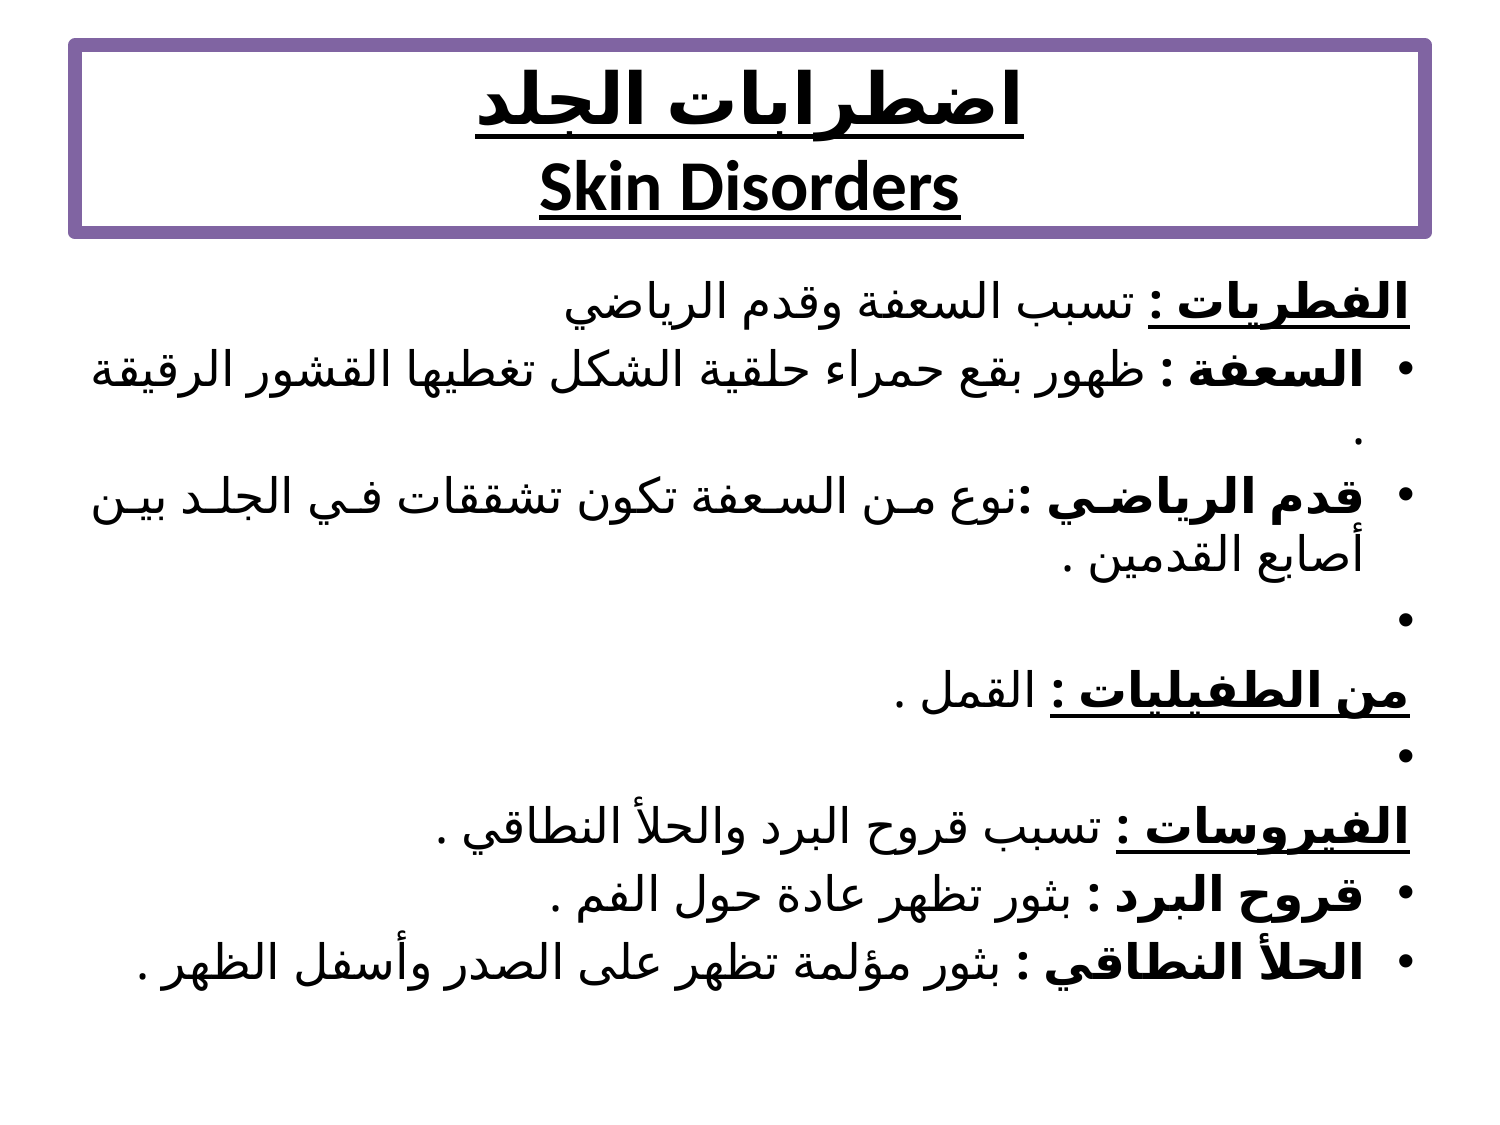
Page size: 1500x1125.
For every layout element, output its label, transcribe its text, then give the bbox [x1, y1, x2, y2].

title اضطرابات الجلد Skin Disorders [75, 45, 1425, 233]
list الفطريات : تسبب السعفة وقدم الرياضي السعفة : ظهور بقع حمراء حلقية الشكل تغطيها القشور الرقيقة . قدم الرياضي :نوع من السعفة تكون تشققات في الجلد بين أصابع القدمين . من الطفيليات : القمل . الفيروسات : تسبب قروح البرد والحلأ النطاقي . قروح البرد : بثور تظهر عادة حول الفم . الحلأ النطاقي : بثور مؤلمة تظهر على الصدر وأسفل الظهر . [75, 262, 1425, 1005]
